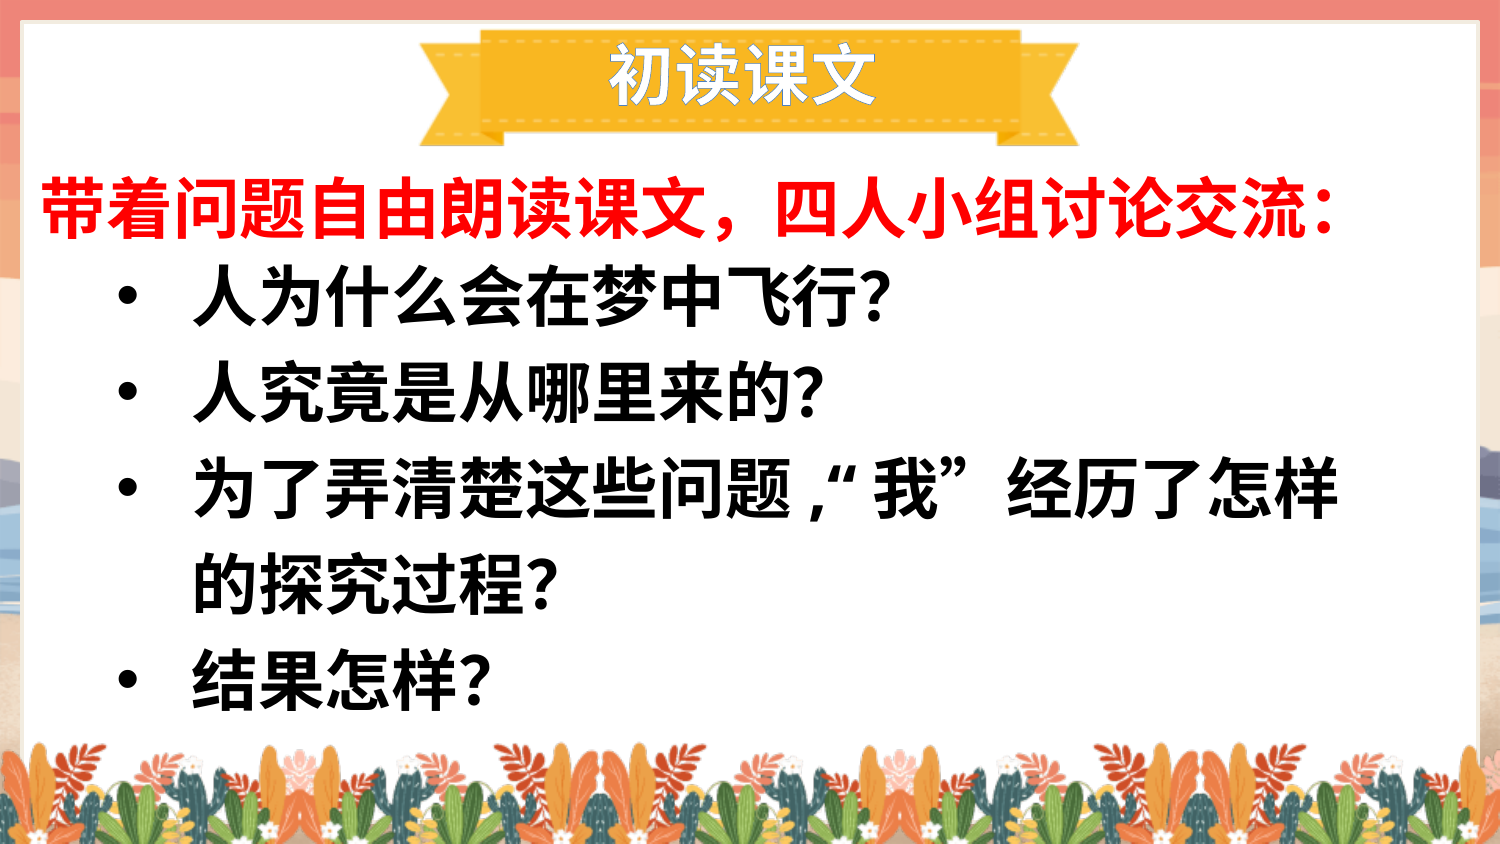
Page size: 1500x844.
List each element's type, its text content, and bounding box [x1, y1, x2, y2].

text_box 带着问题自由朗读课文，四人小组讨论交流： [24, 143, 1405, 255]
text_box 初读课文 [592, 25, 908, 121]
picture [0, 0, 1500, 844]
text_box 人为什么会在梦中飞行？ 人究竟是从哪里来的？ 为了弄清楚这些问题,“我”经历了怎样的探究过程？ 结果怎样？ [101, 231, 1399, 726]
